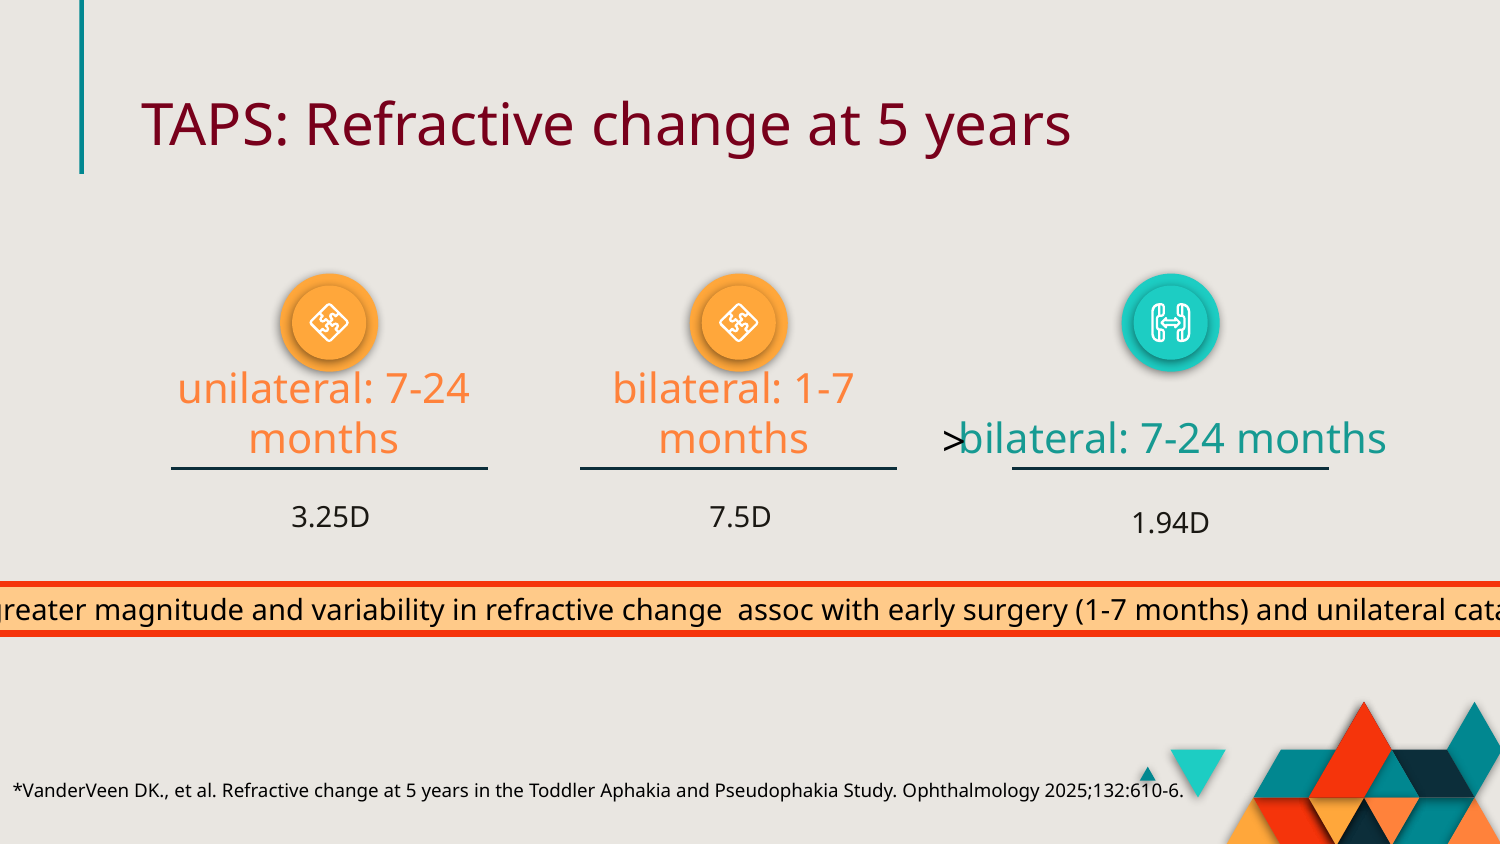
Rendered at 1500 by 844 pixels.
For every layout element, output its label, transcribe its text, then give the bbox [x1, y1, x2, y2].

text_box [1121, 273, 1220, 372]
text_box [940, 494, 1351, 632]
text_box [689, 273, 789, 372]
text_box *VanderVeen DK., et al. Refractive change at 5 years in the Toddler Aphakia and Pseudophakia Study. Ophthalmology 2025;132:610-6. [0, 770, 1208, 809]
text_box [279, 273, 379, 372]
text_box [1150, 302, 1191, 343]
subtitle unilateral: 7-24 months [112, 382, 522, 477]
text_box > [927, 407, 981, 473]
title TAPS: Refractive change at 5 years [126, 76, 1475, 172]
text_box bilateral: 1-7 months [522, 382, 895, 477]
text_box bilateral: 7-24 months [895, 382, 1462, 477]
